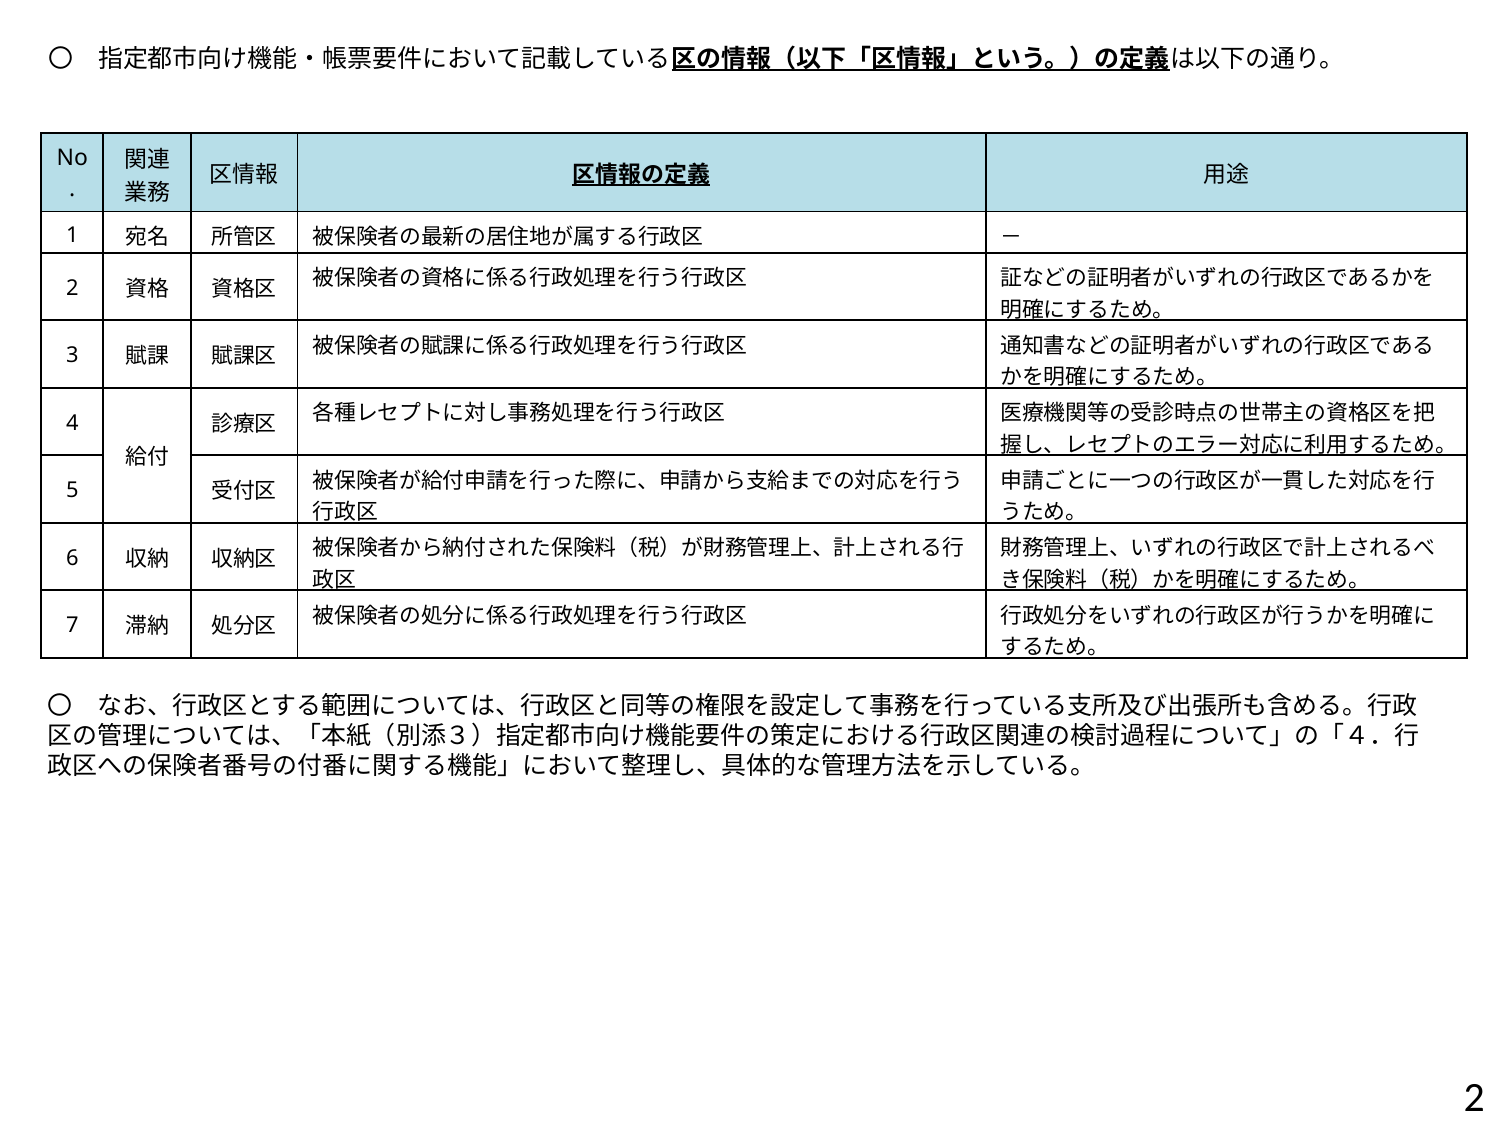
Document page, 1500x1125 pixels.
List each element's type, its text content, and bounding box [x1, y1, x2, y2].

table_header 関連 業務 [104, 134, 190, 211]
table_cell 被保険者の最新の居住地が属する行政区 [298, 212, 985, 252]
table_cell 医療機関等の受診時点の世帯主の資格区を把握し、レセプトのエラー対応に利用するため。 [987, 389, 1466, 454]
table_header 区情報 [192, 134, 297, 211]
text_box 〇 指定都市向け機能・帳票要件において記載している区の情報（以下「区情報」という。）の定義は以下の通り。 [33, 34, 1457, 80]
table_cell 賦課区 [192, 321, 297, 387]
table_cell 行政処分をいずれの行政区が行うかを明確にするため。 [987, 591, 1466, 657]
table_cell 賦課 [104, 321, 190, 387]
table_cell 収納 [104, 524, 190, 589]
table_cell 証などの証明者がいずれの行政区であるかを明確にするため。 [987, 254, 1466, 319]
table_cell 受付区 [192, 456, 297, 522]
table_cell 資格区 [192, 254, 297, 319]
table_cell 6 [42, 524, 102, 589]
table_header 区情報の定義 [298, 134, 985, 211]
table_cell 2 [42, 254, 102, 319]
table_cell 滞納 [104, 591, 190, 657]
table_cell 被保険者から納付された保険料（税）が財務管理上、計上される行政区 [298, 524, 985, 589]
table_cell 被保険者の資格に係る行政処理を行う行政区 [298, 254, 985, 319]
table_cell 被保険者の賦課に係る行政処理を行う行政区 [298, 321, 985, 387]
table_cell 診療区 [192, 389, 297, 454]
table_cell 5 [42, 456, 102, 522]
table_cell 資格 [104, 254, 190, 319]
table_cell 申請ごとに一つの行政区が一貫した対応を行うため。 [987, 456, 1466, 522]
table_cell 収納区 [192, 524, 297, 589]
table_cell 通知書などの証明者がいずれの行政区であるかを明確にするため。 [987, 321, 1466, 387]
table_cell 所管区 [192, 212, 297, 252]
table_header No. [42, 134, 102, 211]
table_cell 7 [42, 591, 102, 657]
table_cell 被保険者が給付申請を行った際に、申請から支給までの対応を行う行政区 [298, 456, 985, 522]
table_cell 各種レセプトに対し事務処理を行う行政区 [298, 389, 985, 454]
table_header 用途 [987, 134, 1466, 211]
table_cell － [987, 212, 1466, 252]
table_cell 3 [42, 321, 102, 387]
table_cell 4 [42, 389, 102, 454]
table_cell 給付 [104, 389, 190, 522]
table_cell 被保険者の処分に係る行政処理を行う行政区 [298, 591, 985, 657]
table_cell 1 [42, 212, 102, 252]
table_cell 財務管理上、いずれの行政区で計上されるべき保険料（税）かを明確にするため。 [987, 524, 1466, 589]
slide_number 1 [1149, 1065, 1500, 1125]
table_cell 処分区 [192, 591, 297, 657]
text_box 〇 なお、行政区とする範囲については、行政区と同等の権限を設定して事務を行っている支所及び出張所も含める。行政区の管理については、「本紙（別添３）指定都市向け機能要件の策定における行政区関連の検討過程について」の「４．行政区への保険者番号の付番に関する機能」において整理し、具体的な管理方法を示している。 [32, 681, 1456, 787]
table_cell 宛名 [104, 212, 190, 252]
